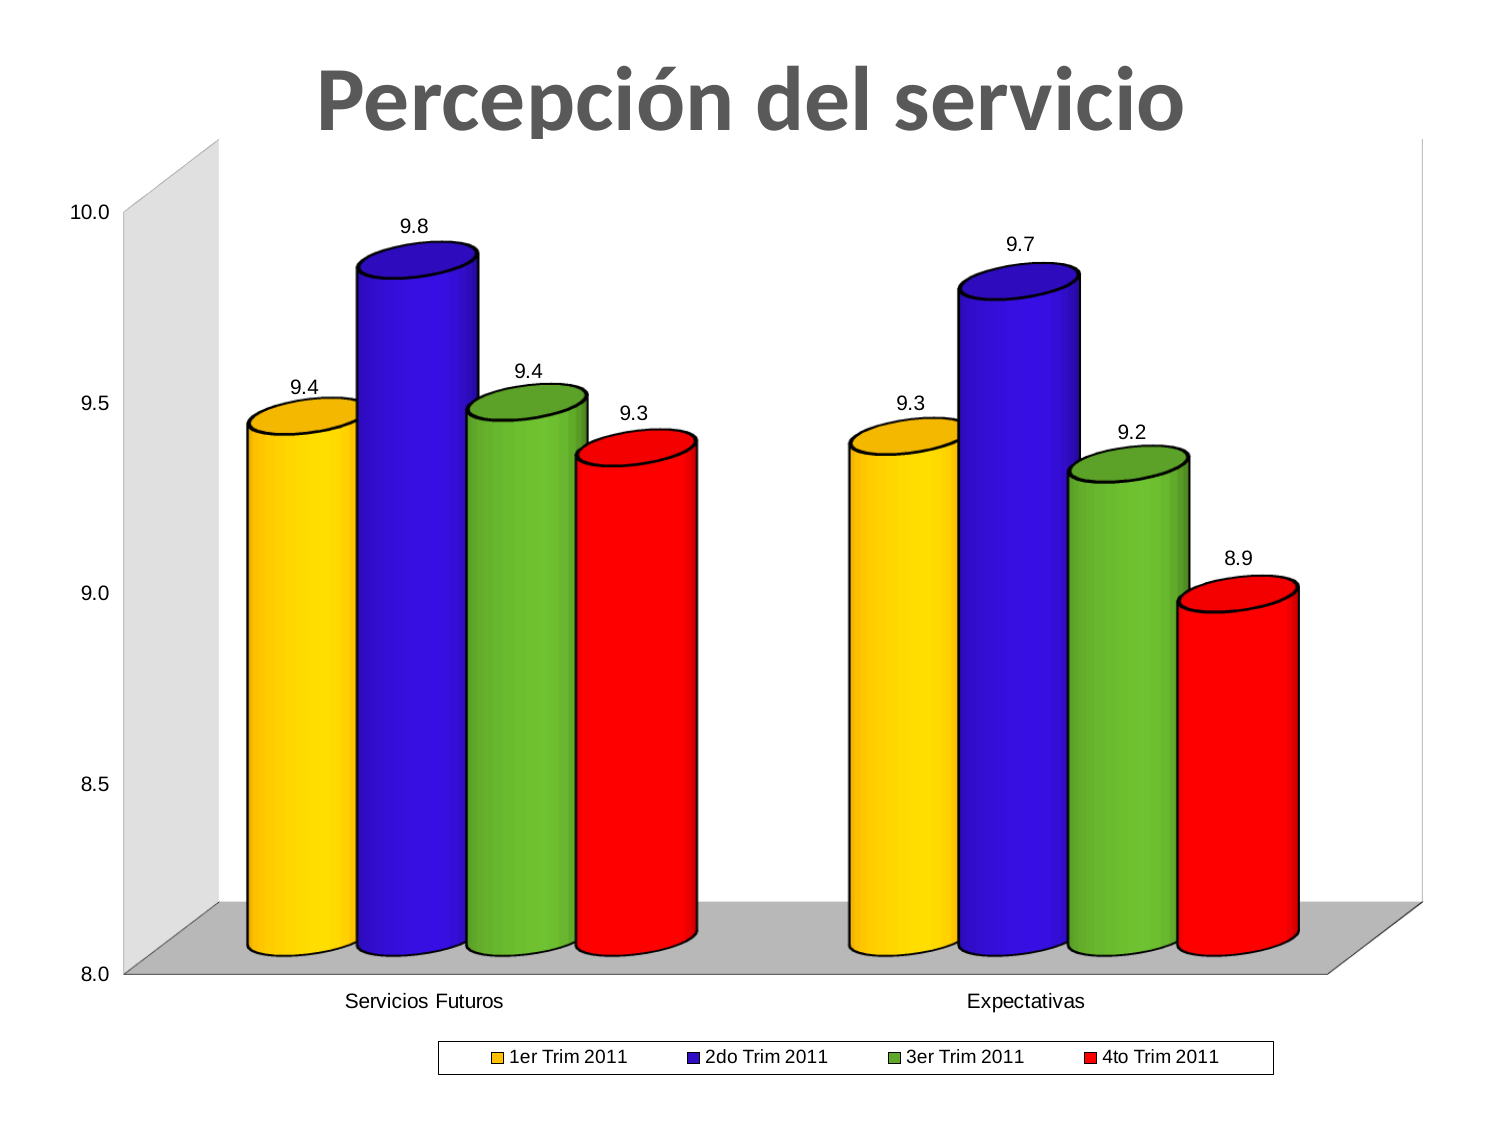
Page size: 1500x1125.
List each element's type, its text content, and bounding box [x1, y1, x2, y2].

title Percepción del servicio [76, 0, 1427, 124]
chart [41, 125, 1450, 1084]
